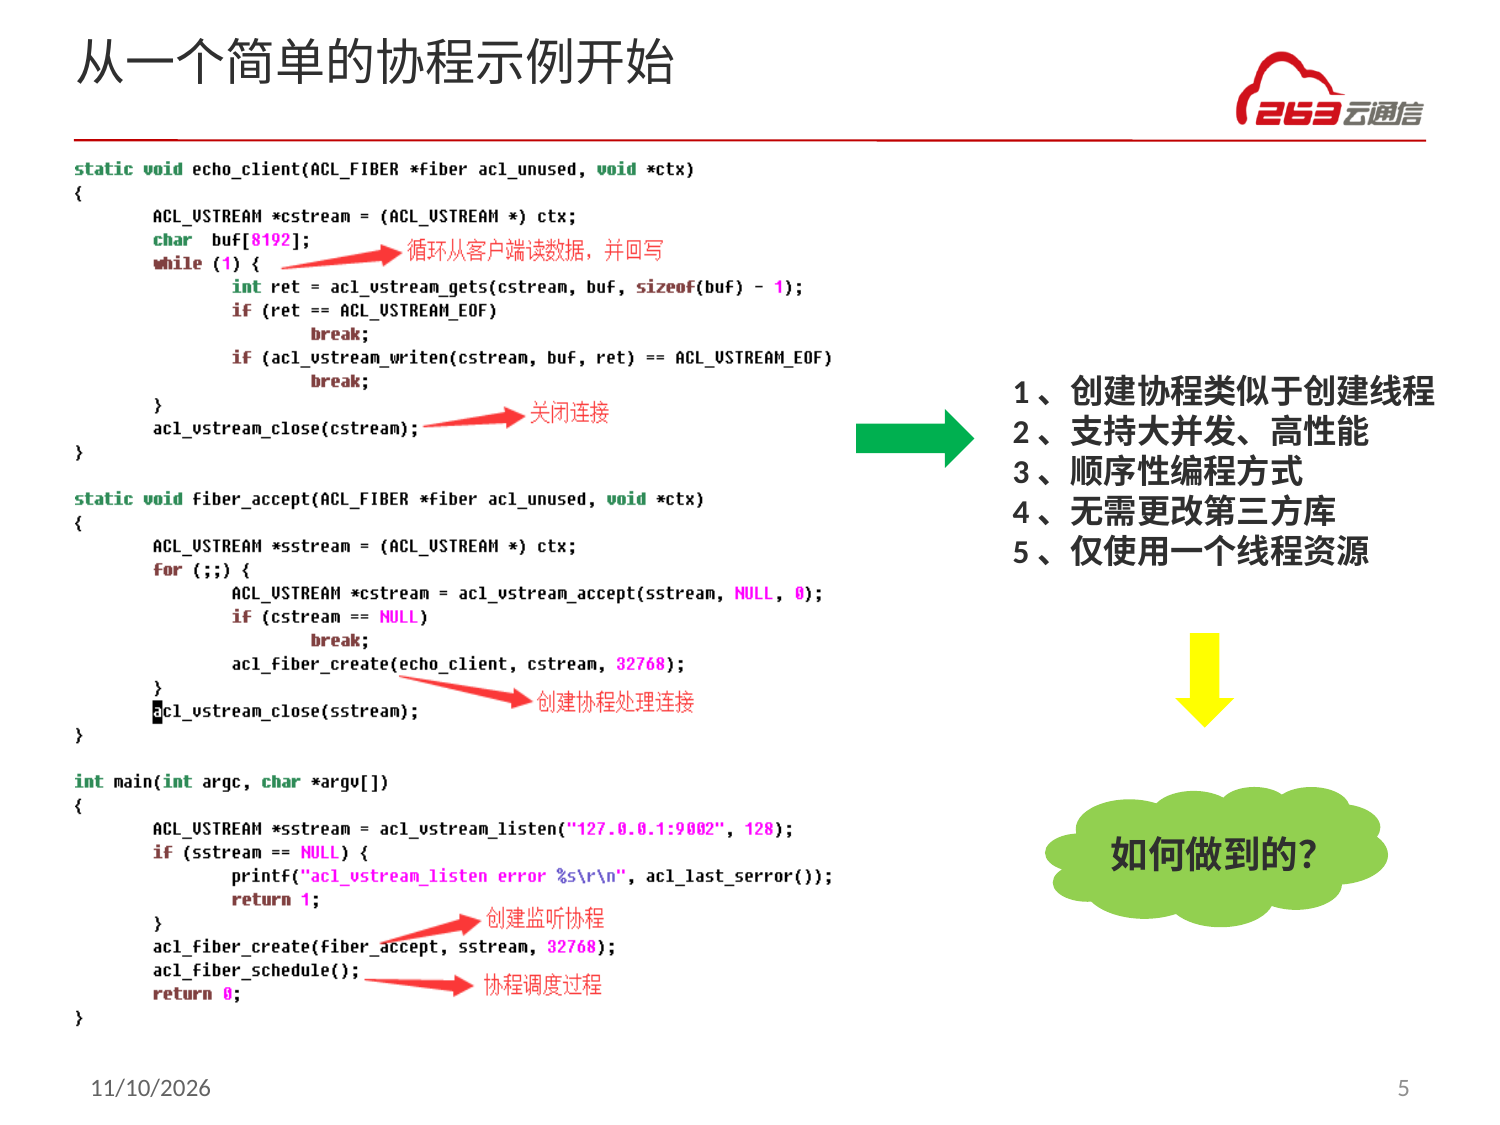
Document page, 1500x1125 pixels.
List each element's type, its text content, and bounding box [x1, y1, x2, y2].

picture [74, 160, 833, 1029]
text_box 如何做到的？ [1042, 784, 1391, 930]
picture [1230, 37, 1430, 141]
text_box 1、创建协程类似于创建线程 2、支持大并发、高性能 3、顺序性编程方式 4、无需更改第三方库 5、仅使用一个线程资源 [998, 362, 1483, 577]
title 从一个简单的协程示例开始 [75, 30, 1235, 136]
text_box [854, 406, 977, 470]
text_box [1173, 631, 1237, 730]
